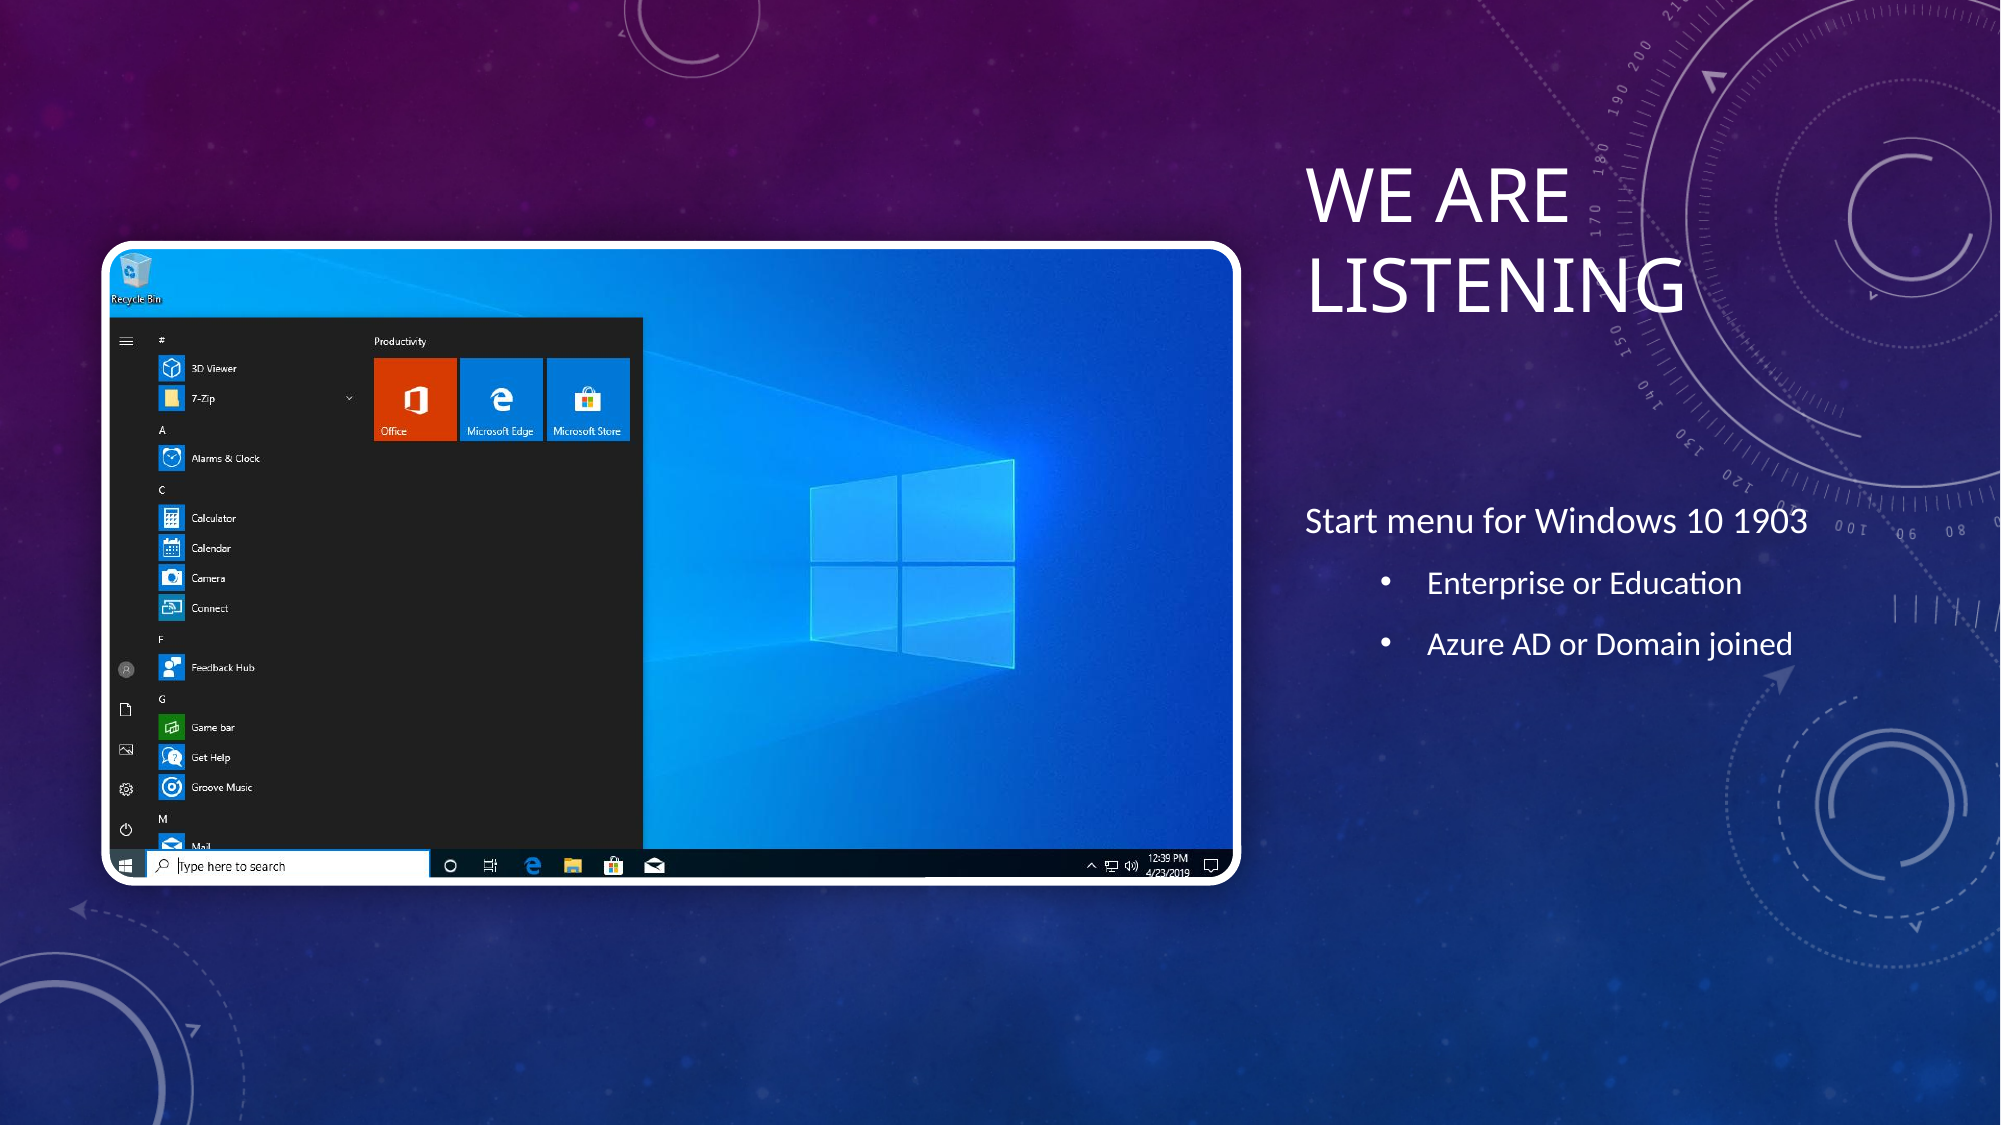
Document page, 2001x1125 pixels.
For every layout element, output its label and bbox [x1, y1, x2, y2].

list [105, 244, 1238, 882]
picture [0, 0, 2001, 1125]
